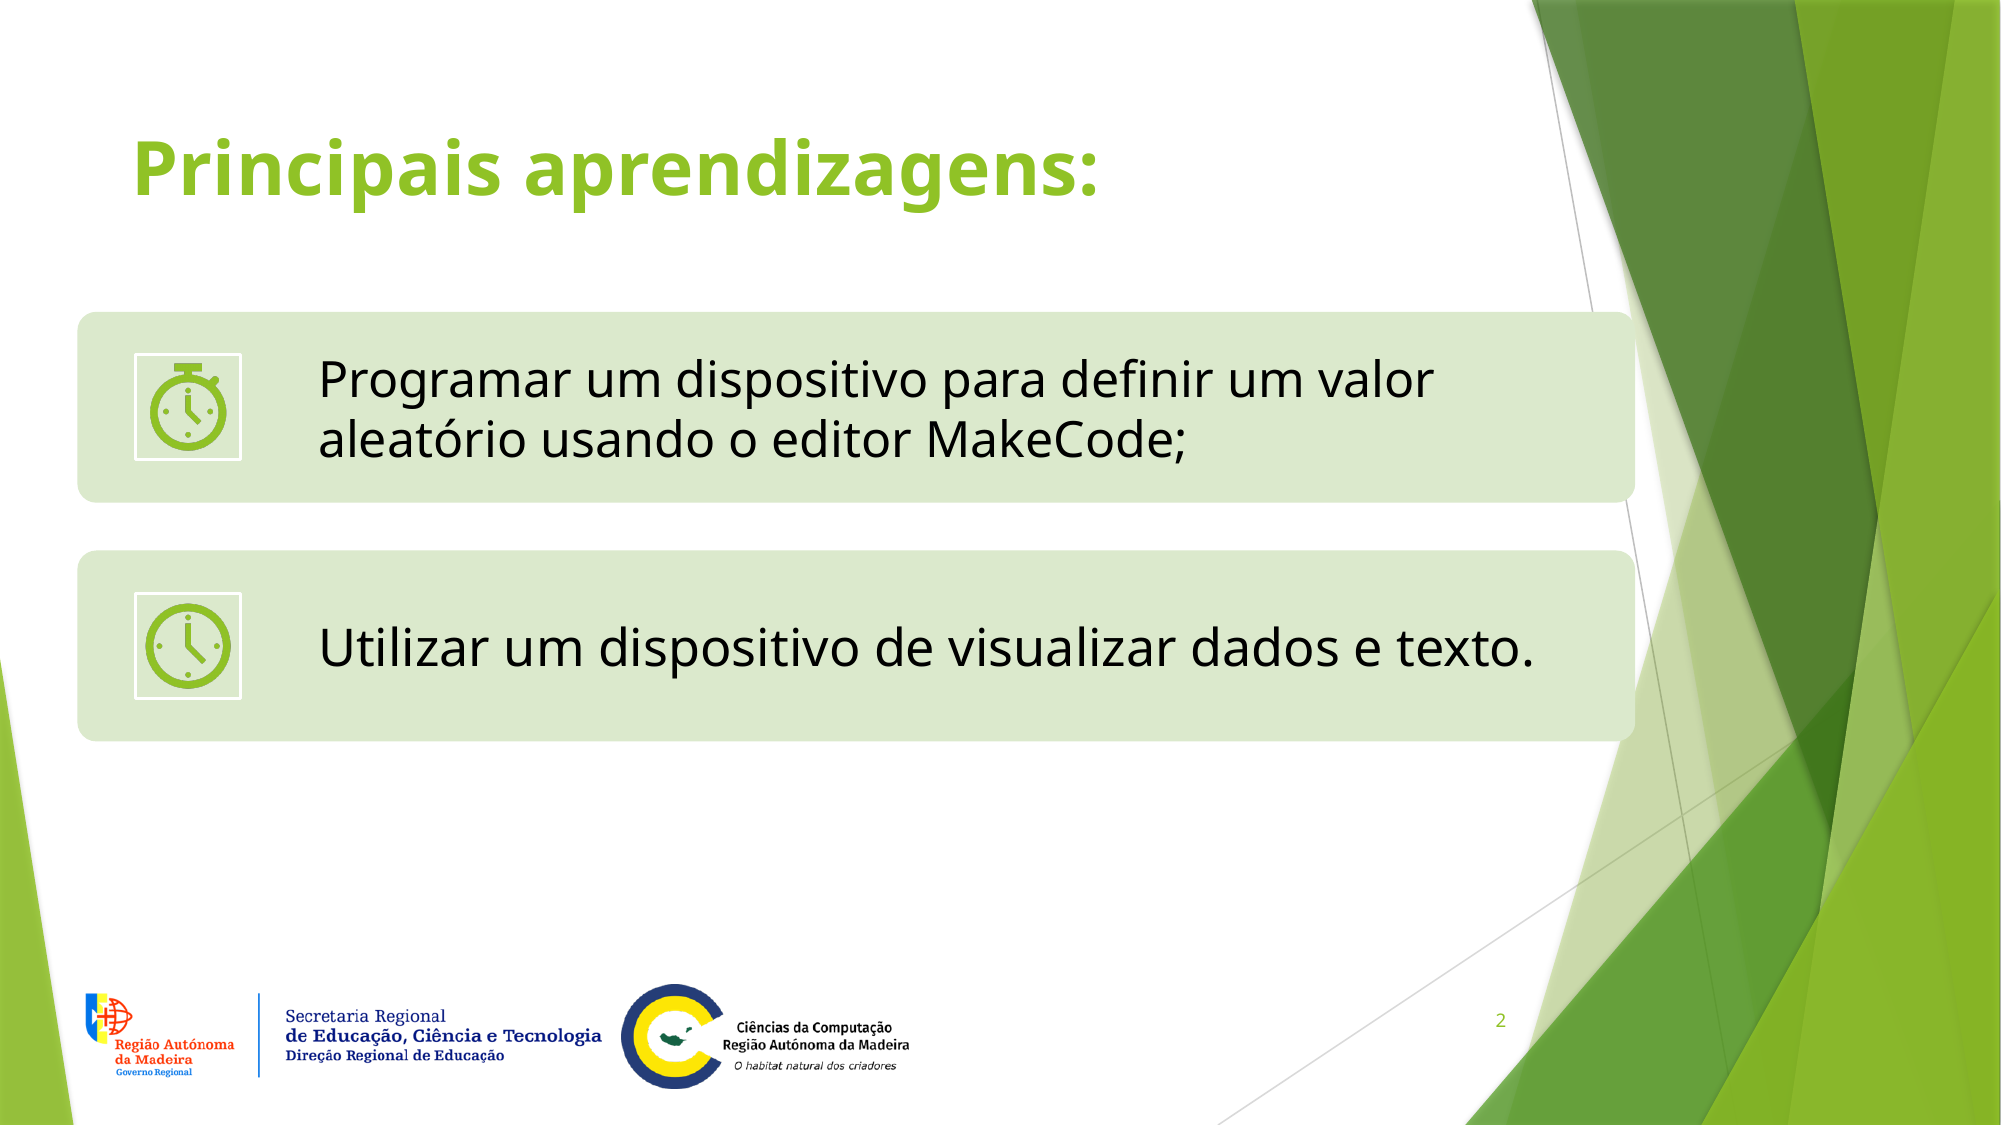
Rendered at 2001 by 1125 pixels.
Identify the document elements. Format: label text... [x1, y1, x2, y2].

title Principais aprendizagens: [111, 99, 1522, 206]
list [76, 207, 1636, 846]
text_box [76, 983, 910, 1090]
slide_number 2 [1409, 991, 1522, 1051]
